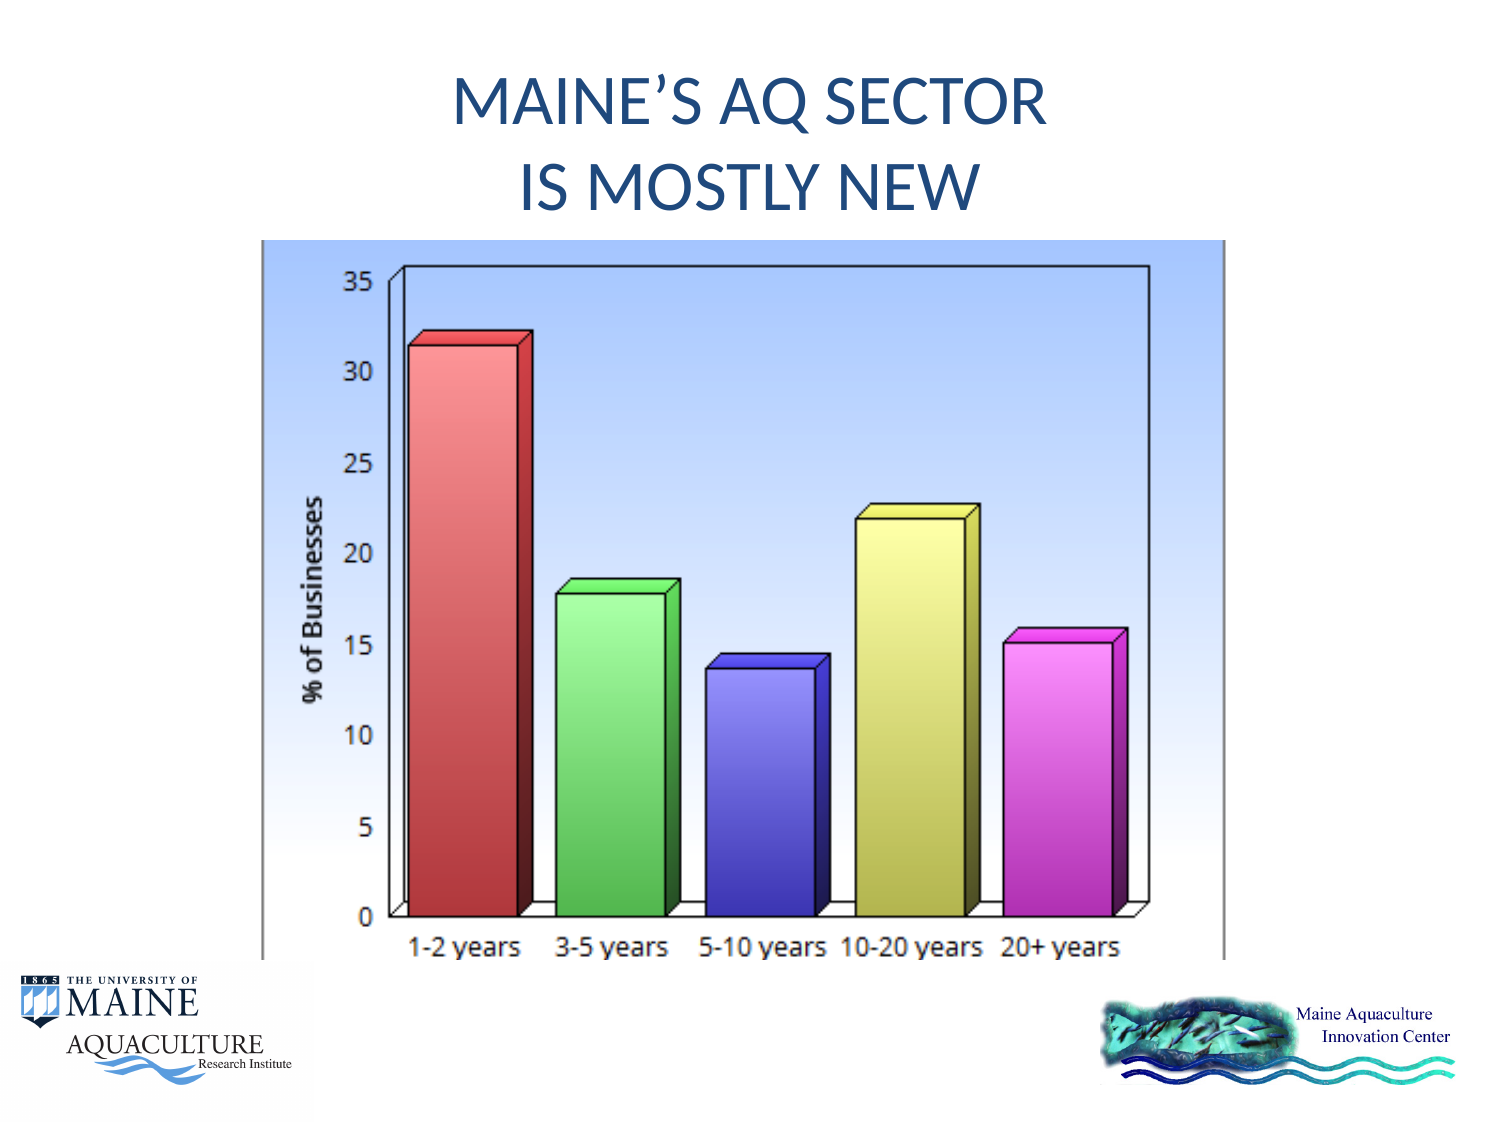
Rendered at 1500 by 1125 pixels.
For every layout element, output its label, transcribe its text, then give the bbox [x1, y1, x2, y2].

title MAINE’S AQ SECTOR IS MOSTLY NEW [75, 45, 1425, 233]
picture [0, 960, 315, 1122]
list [88, 239, 1399, 961]
picture [1099, 990, 1476, 1085]
